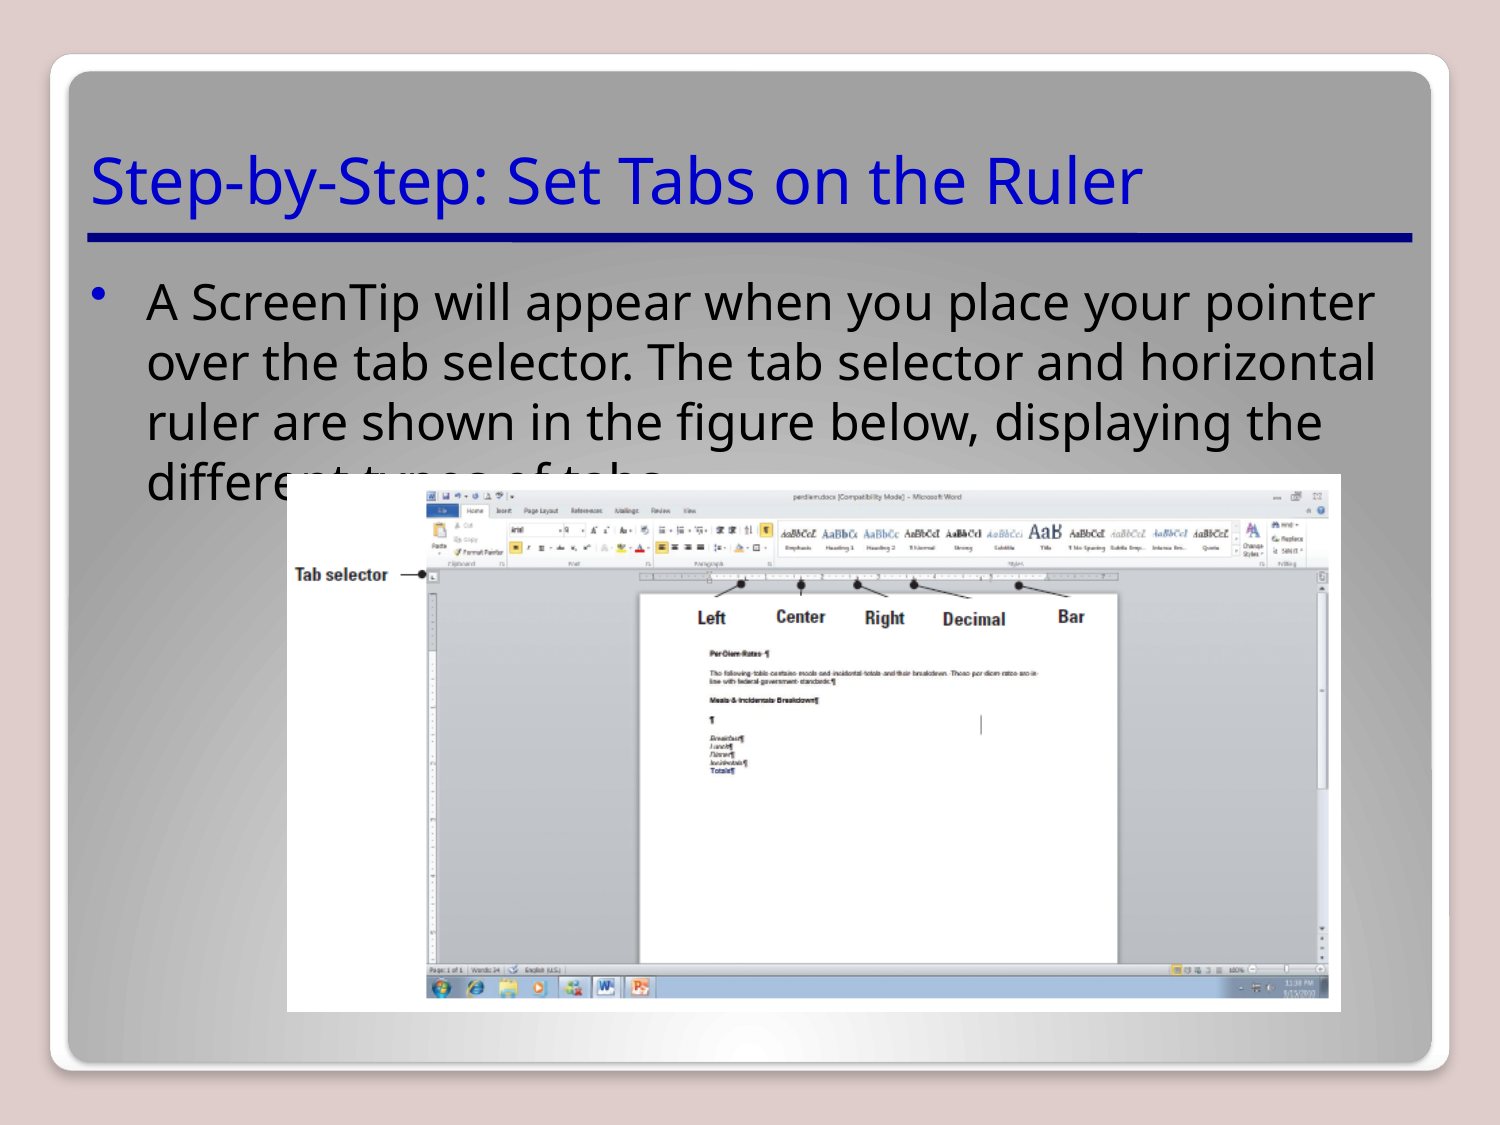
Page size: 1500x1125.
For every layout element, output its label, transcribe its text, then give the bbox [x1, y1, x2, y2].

title Step-by-Step: Set Tabs on the Ruler [74, 74, 1426, 226]
list A ScreenTip will appear when you place your pointer over the tab selector. The tab selector and horizontal ruler are shown in the figure below, displaying the different types of tabs. [75, 262, 1425, 1063]
picture [287, 474, 1342, 1013]
